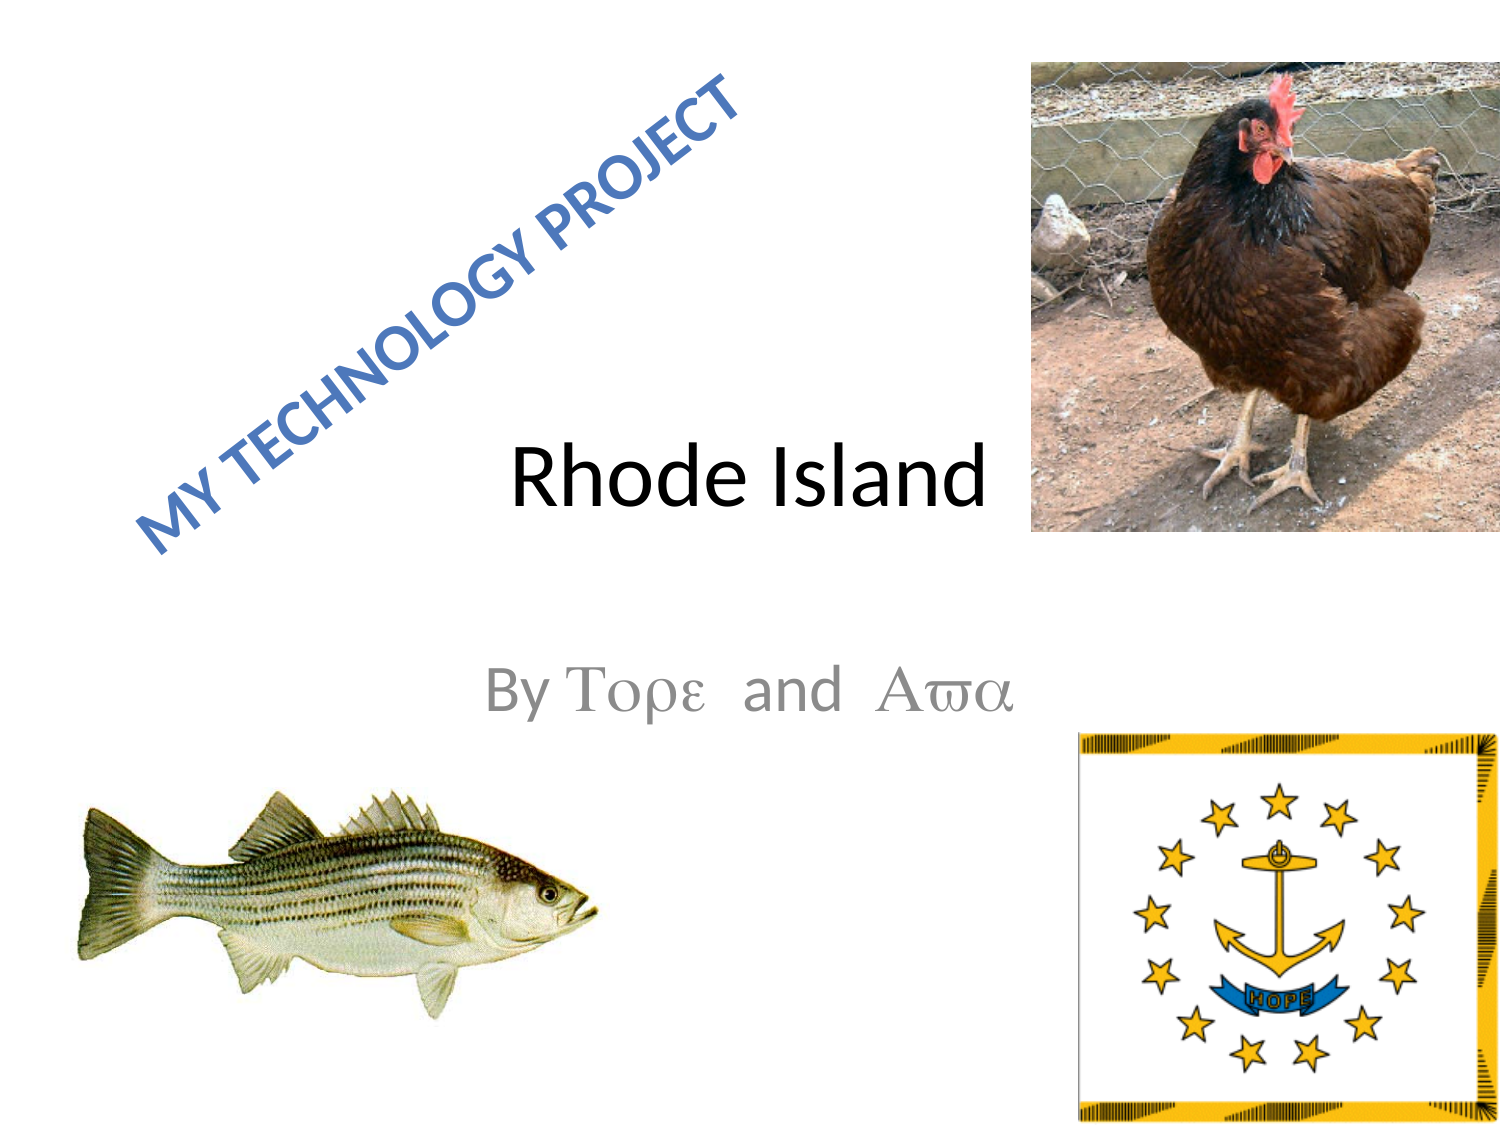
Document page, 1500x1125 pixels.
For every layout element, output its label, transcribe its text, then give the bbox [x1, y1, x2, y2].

picture [1030, 62, 1500, 532]
text_box My Technology Project [101, 39, 773, 584]
title Rhode Island [112, 349, 1388, 591]
picture [1077, 732, 1500, 1125]
subtitle By Tore and Ava [225, 637, 1275, 925]
picture [62, 787, 610, 1027]
